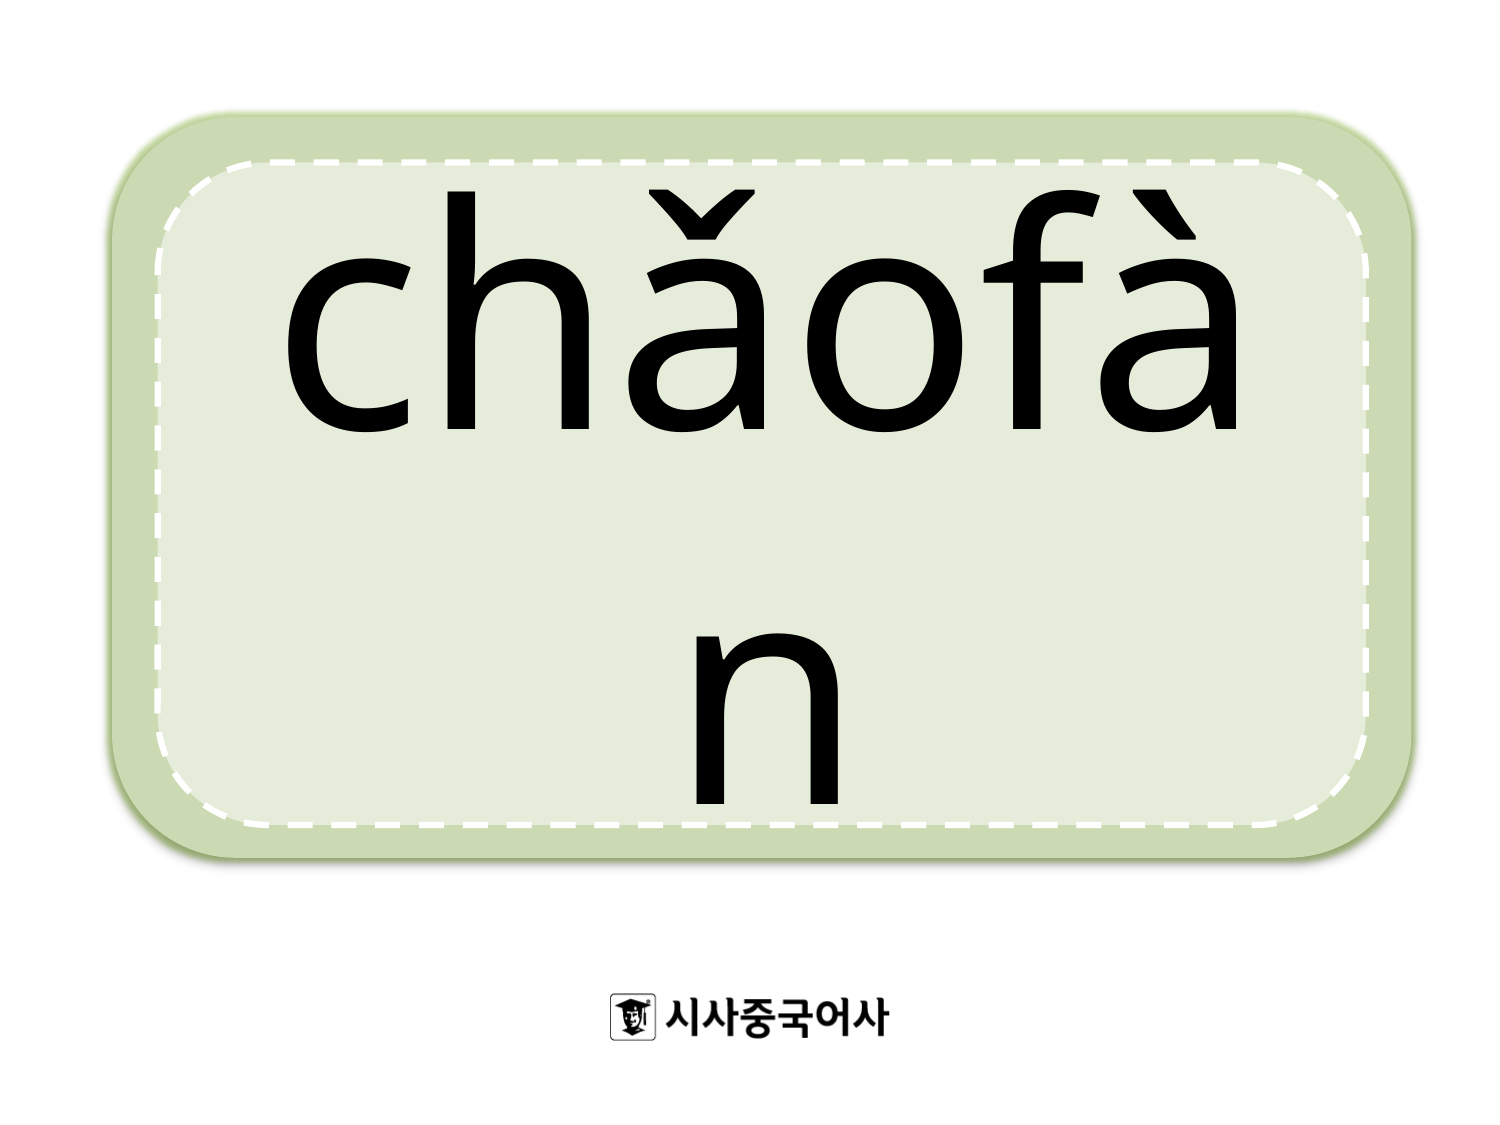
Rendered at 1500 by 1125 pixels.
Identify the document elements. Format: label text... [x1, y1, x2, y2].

text_box chǎofàn [162, 160, 1371, 824]
picture [602, 987, 898, 1047]
